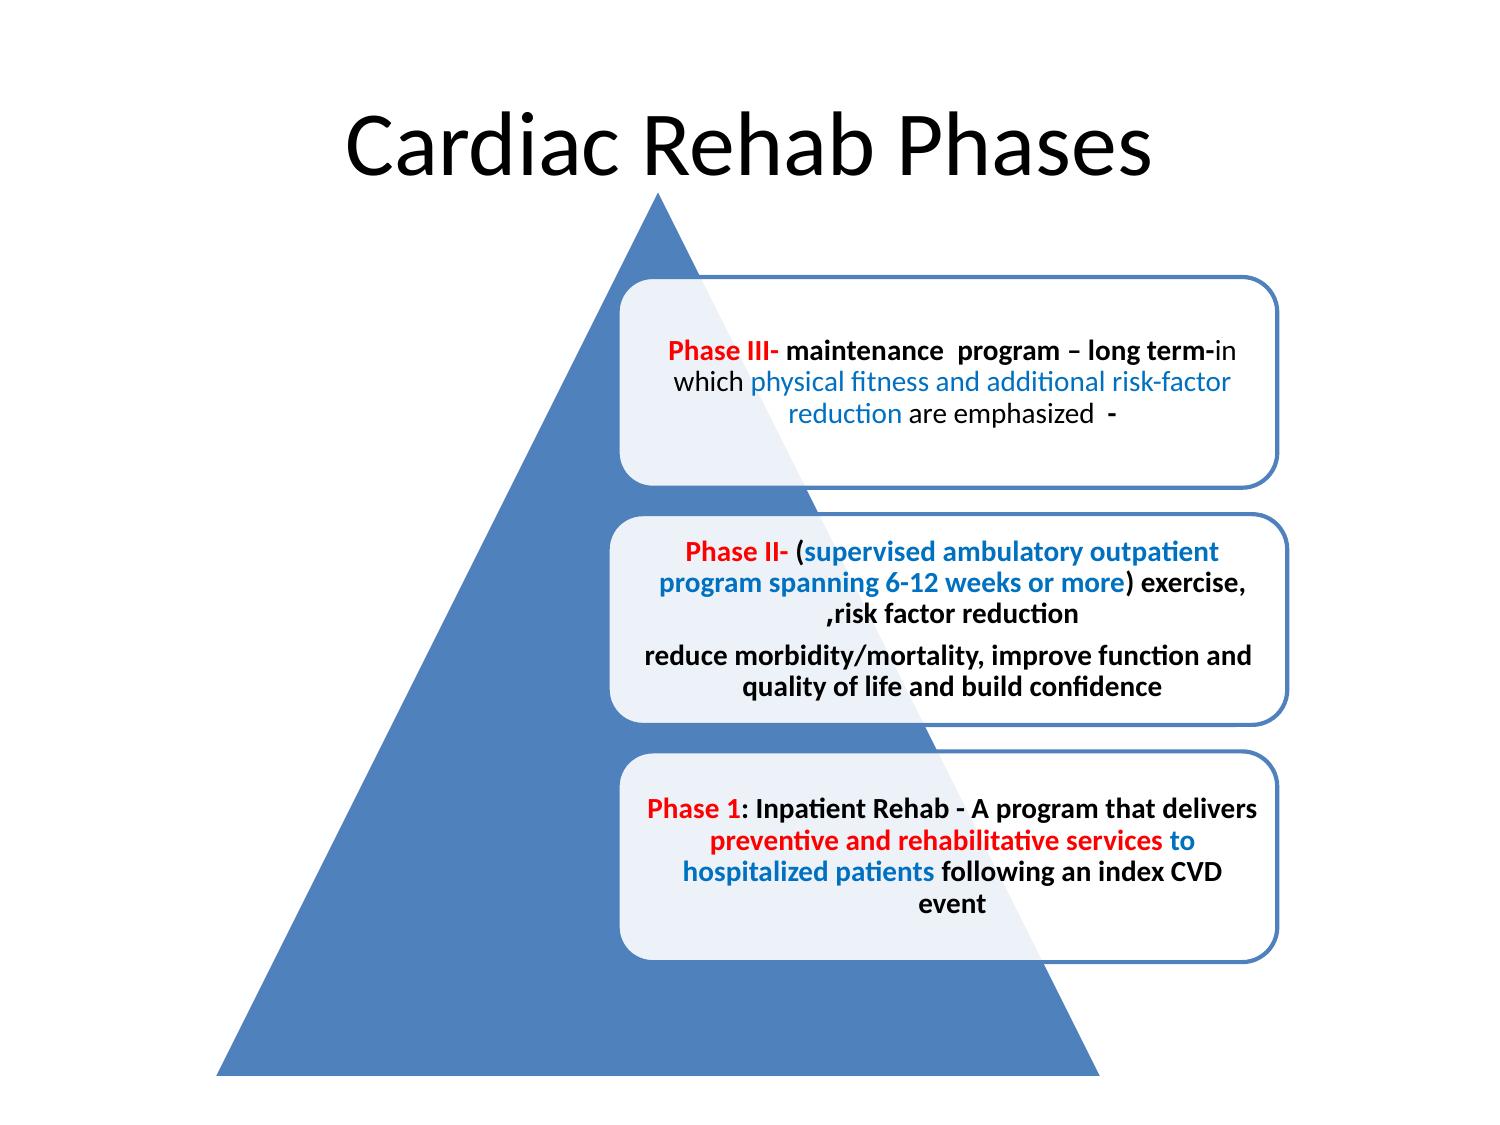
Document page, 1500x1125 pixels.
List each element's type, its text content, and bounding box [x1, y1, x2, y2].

title Cardiac Rehab Phases [75, 45, 1425, 187]
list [74, 187, 1426, 1079]
